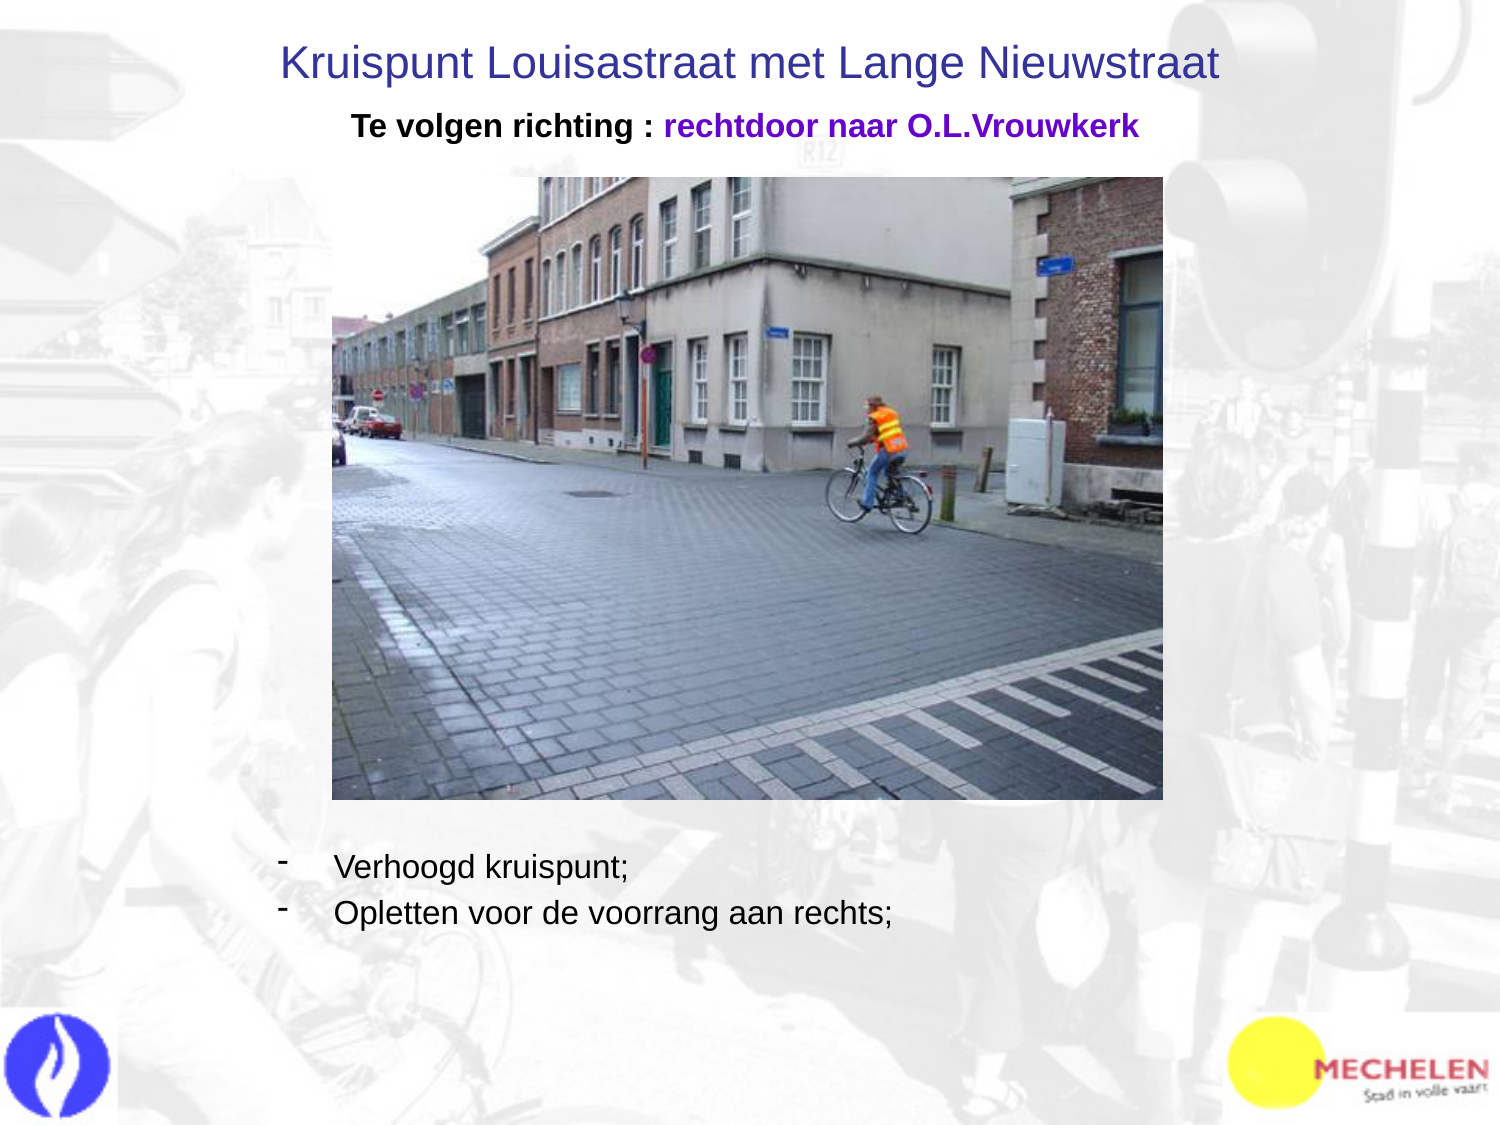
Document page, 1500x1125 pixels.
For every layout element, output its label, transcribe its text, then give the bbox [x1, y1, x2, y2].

text_box Verhoogd kruispunt; Opletten voor de voorrang aan rechts; [262, 837, 1313, 1000]
picture [0, 0, 1500, 1125]
text_box Kruispunt Louisastraat met Lange Nieuwstraat Te volgen richting : rechtdoor naar O.L.Vrouwkerk [237, 24, 1263, 152]
